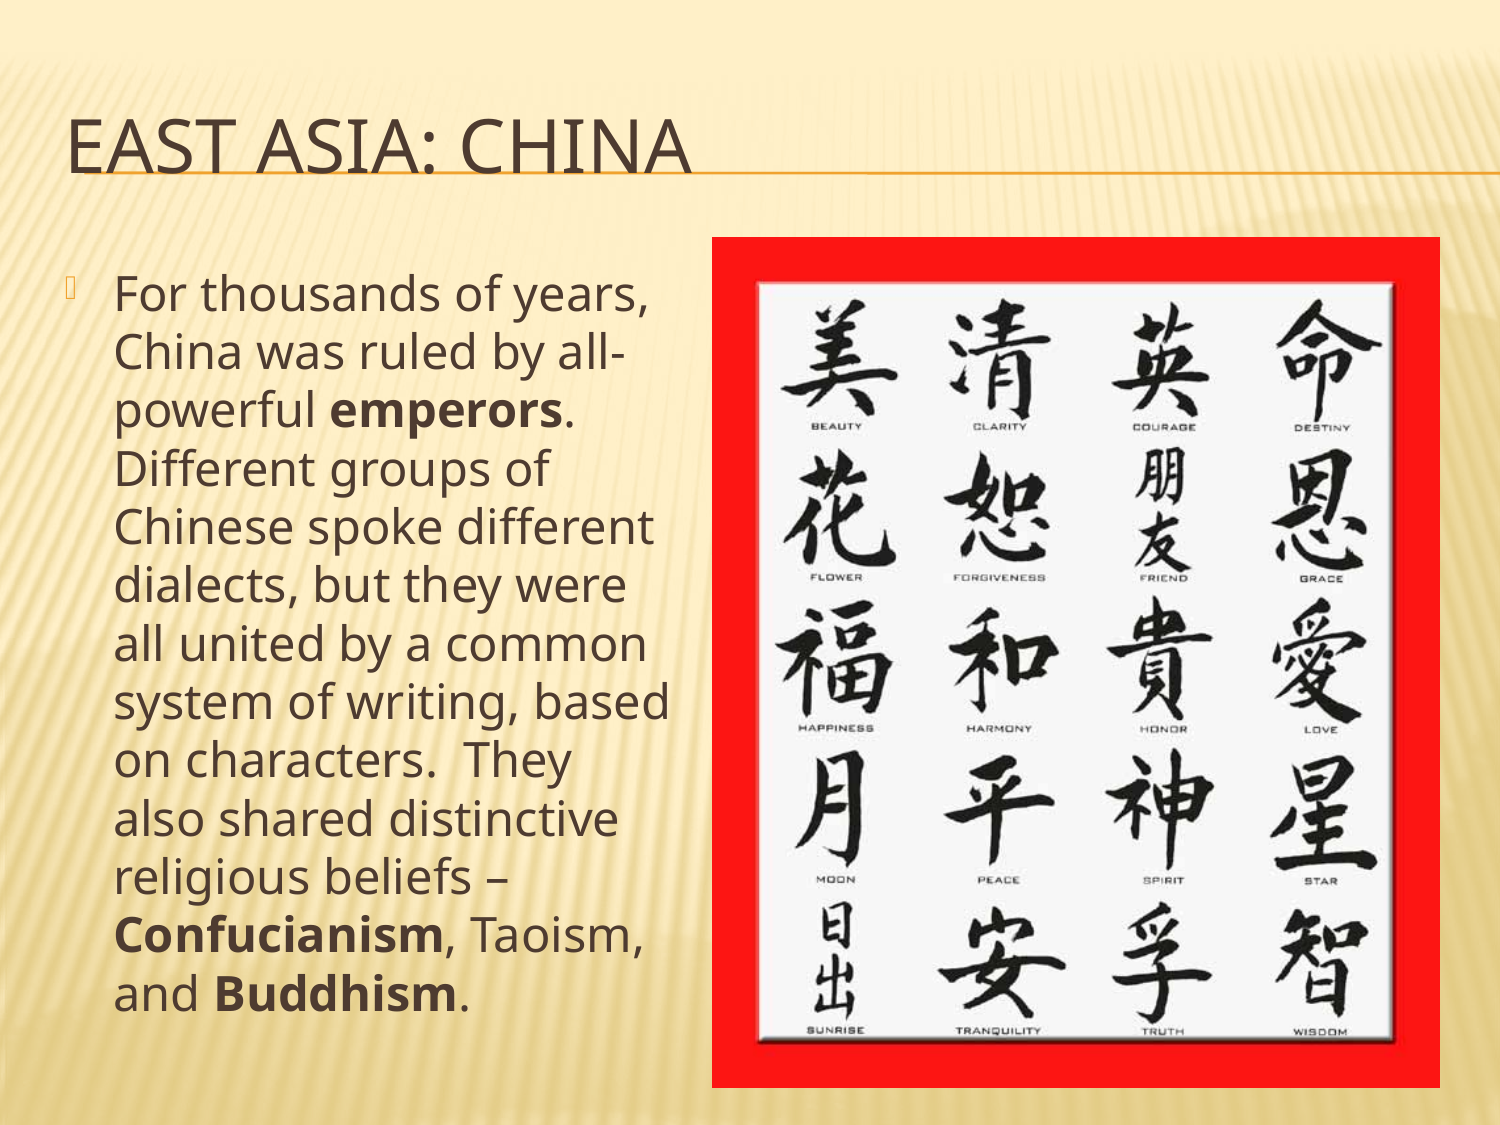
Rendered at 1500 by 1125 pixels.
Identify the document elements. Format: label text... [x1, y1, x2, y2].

title East Asia: China [50, 75, 1475, 213]
picture [712, 237, 1440, 1088]
list For thousands of years, China was ruled by all-powerful emperors. Different groups of Chinese spoke different dialects, but they were all united by a common system of writing, based on characters. They also shared distinctive religious beliefs – Confucianism, Taoism, and Buddhism. [50, 254, 688, 1125]
